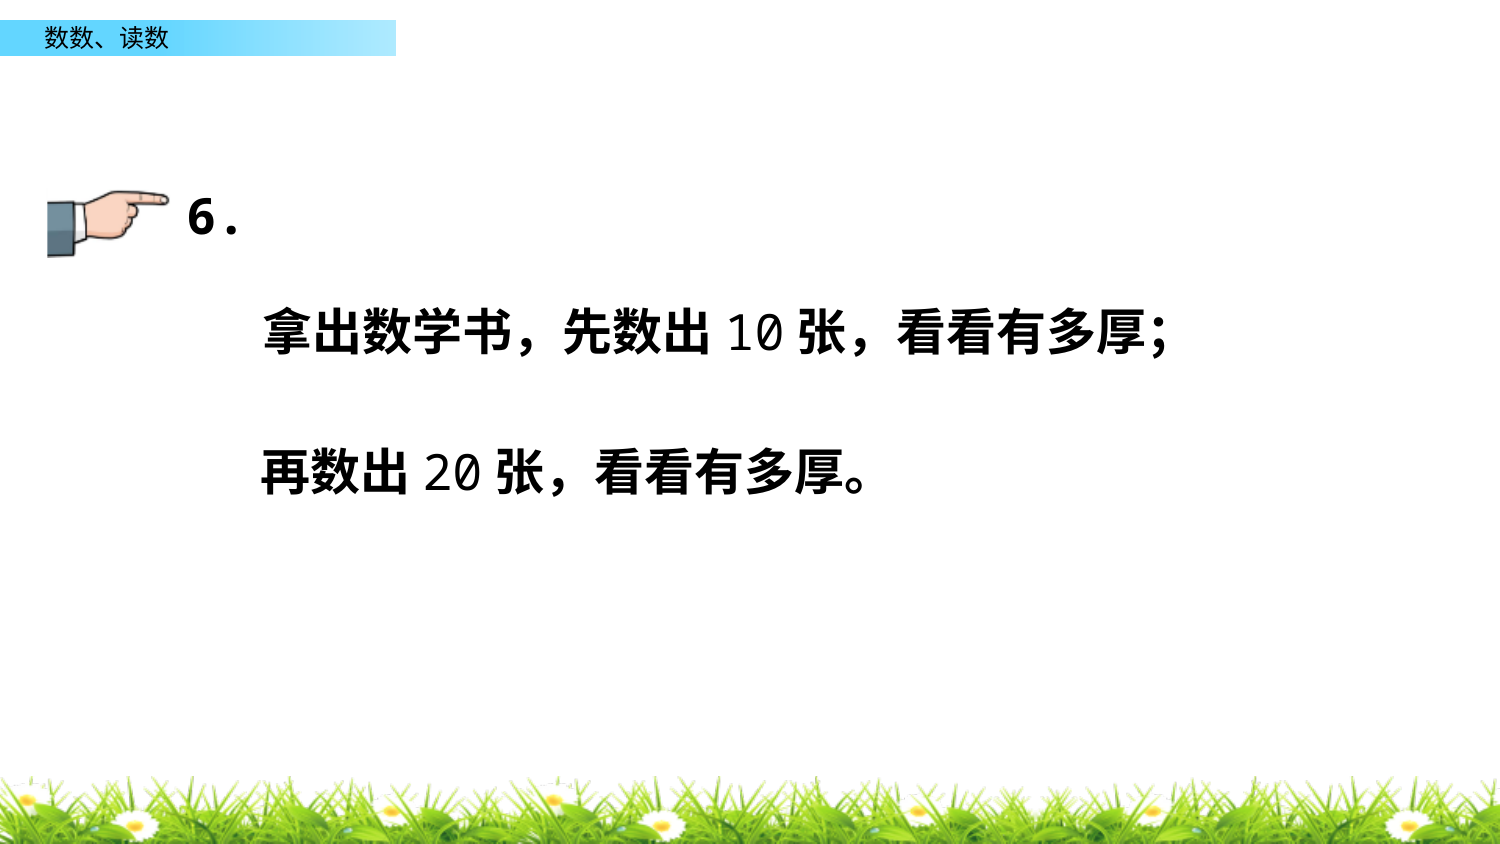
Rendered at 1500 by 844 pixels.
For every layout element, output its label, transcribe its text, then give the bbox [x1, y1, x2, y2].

picture [0, 776, 1500, 844]
text_box 拿出数学书，先数出10张，看看有多厚； [247, 292, 1212, 368]
text_box 6. [171, 176, 262, 252]
picture [46, 188, 172, 259]
text_box 再数出20张，看看有多厚。 [245, 433, 910, 509]
